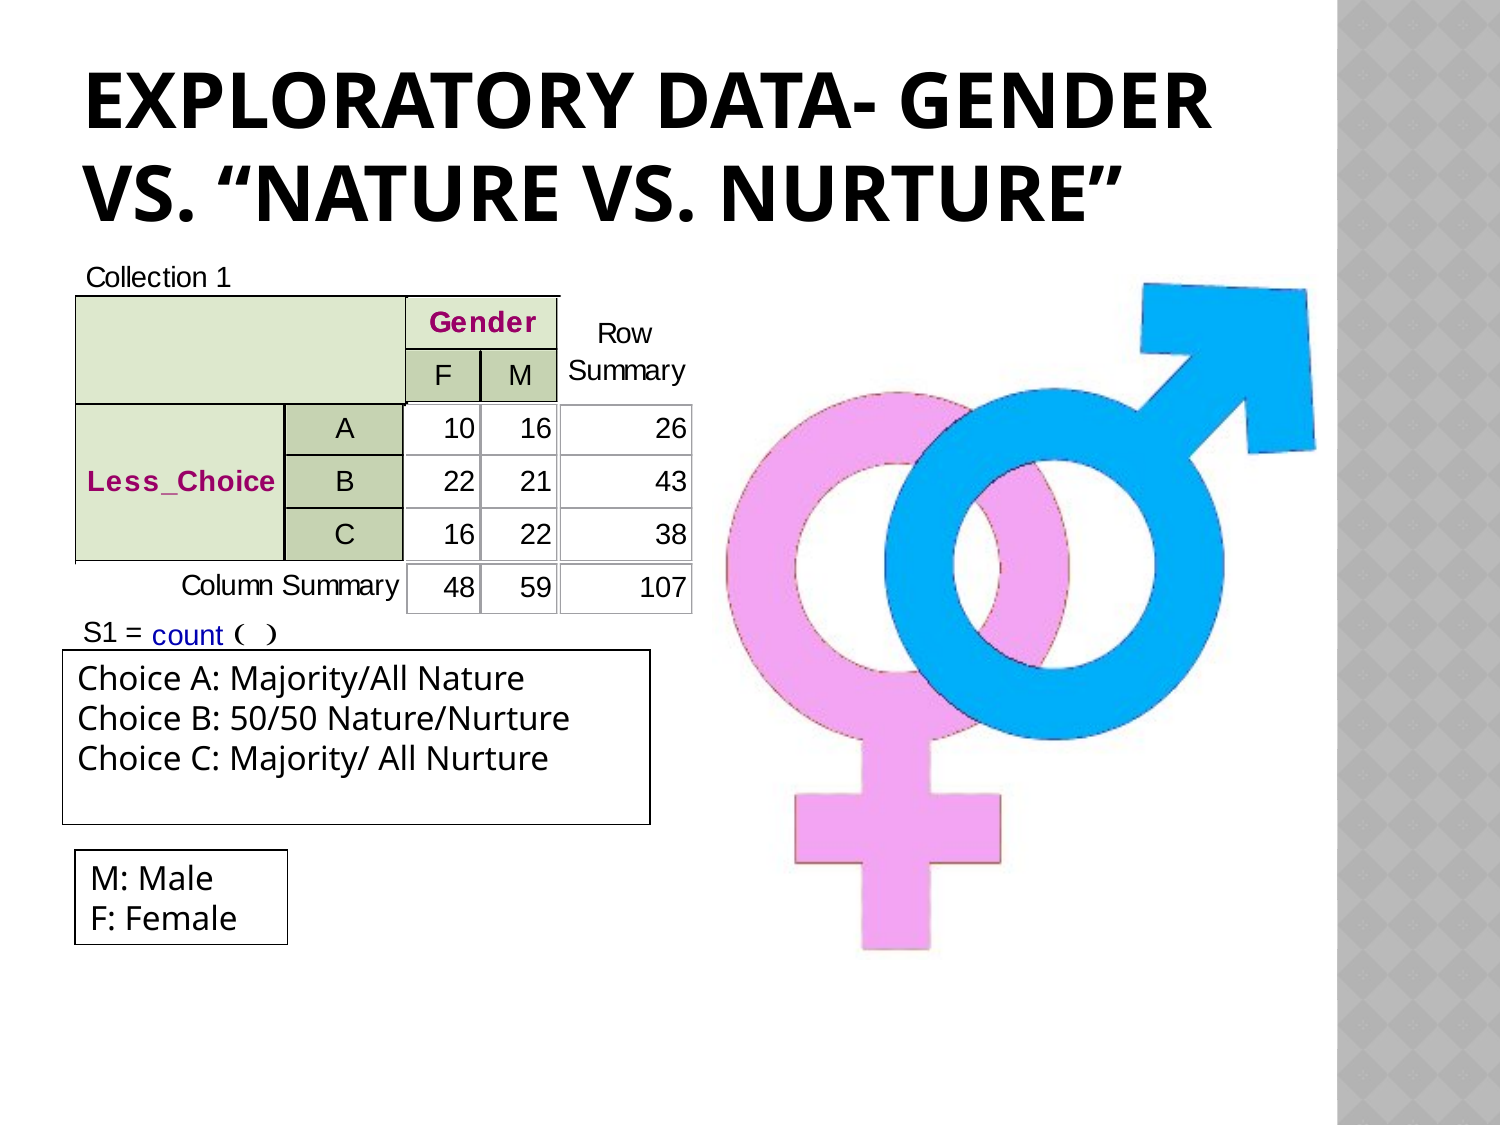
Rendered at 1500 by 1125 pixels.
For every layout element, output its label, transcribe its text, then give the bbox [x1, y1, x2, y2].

title Exploratory Data- Gender vs. “nature vs. Nurture” [75, 50, 1263, 238]
text_box Choice A: Majority/All Nature Choice B: 50/50 Nature/Nurture Choice C: Majority/ All Nurture [62, 649, 650, 825]
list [74, 237, 738, 702]
picture [712, 274, 1324, 960]
text_box M: Male F: Female [74, 849, 288, 945]
